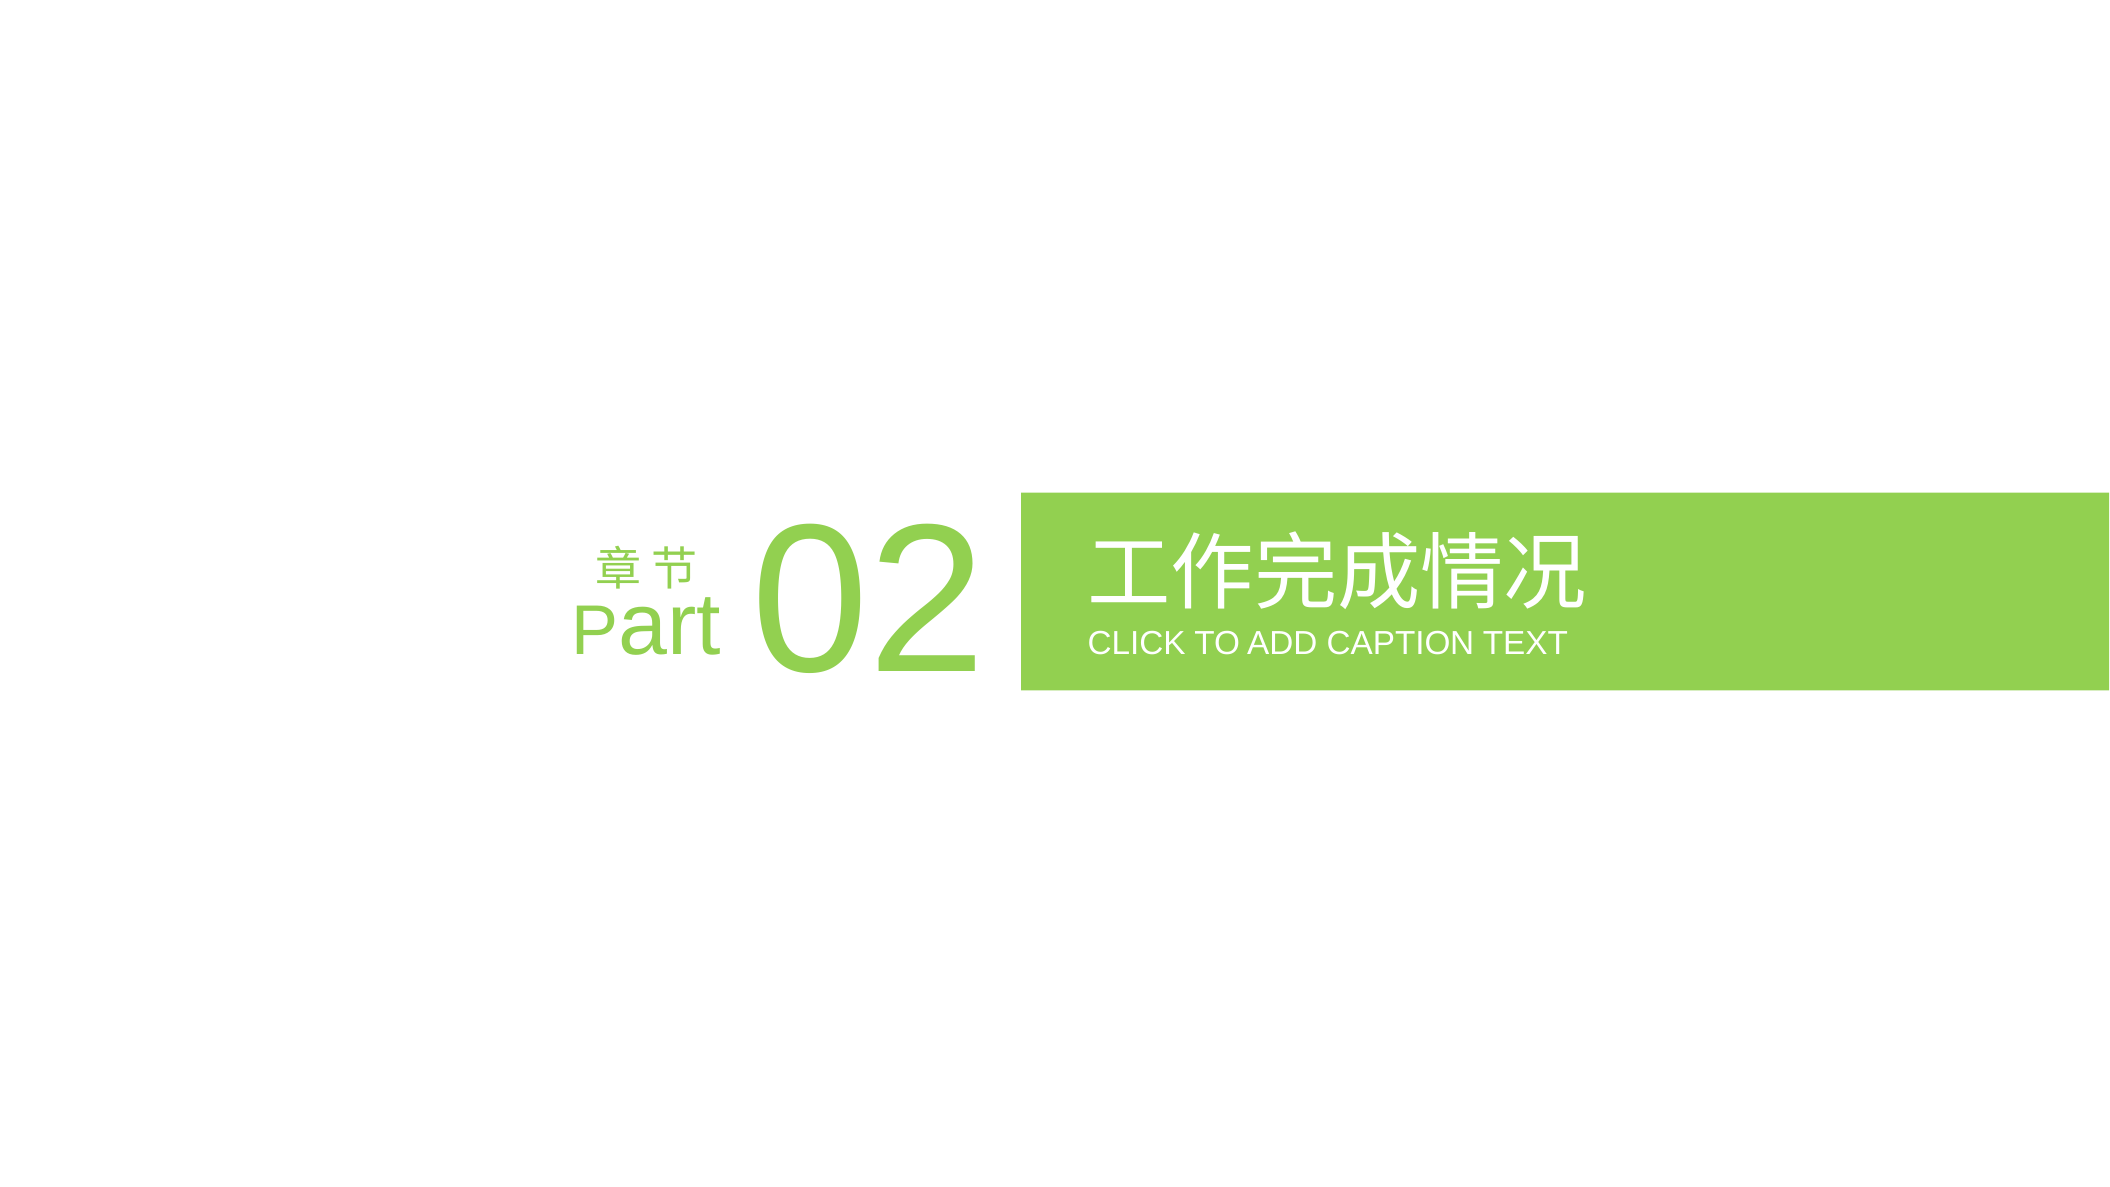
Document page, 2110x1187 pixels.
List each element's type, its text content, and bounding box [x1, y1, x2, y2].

text_box Part [571, 566, 722, 673]
text_box [1021, 492, 2110, 691]
text_box 工作完成情况 [1087, 530, 1787, 621]
text_box 章 节 [595, 539, 698, 595]
text_box CLICK TO ADD CAPTION TEXT [1087, 625, 1787, 662]
text_box 02 [751, 460, 986, 714]
